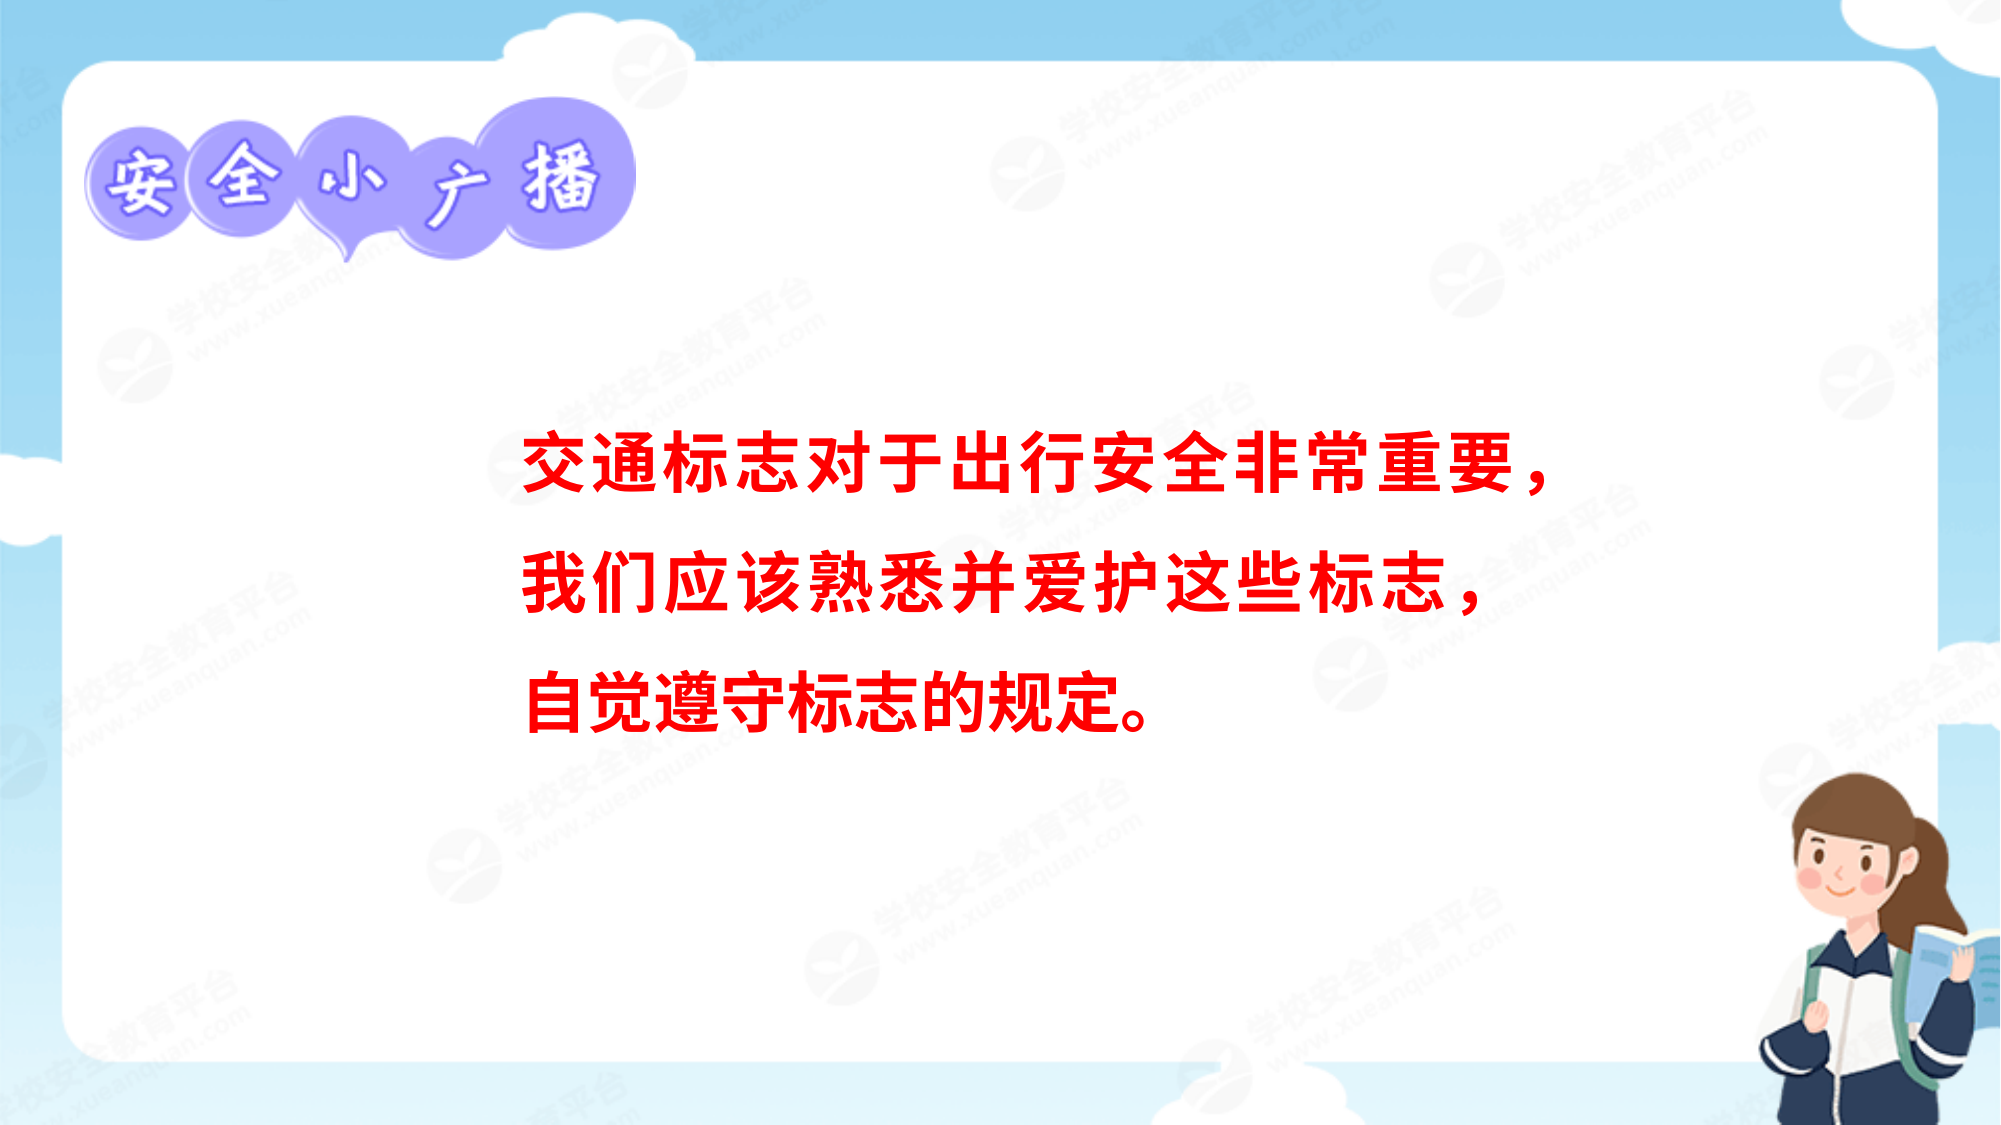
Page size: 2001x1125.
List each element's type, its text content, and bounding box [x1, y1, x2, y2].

text_box 交通标志对于出行安全非常重要，我们应该熟悉并爱护这些标志，自觉遵守标志的规定。 [505, 373, 1535, 748]
picture [0, 0, 2001, 1125]
